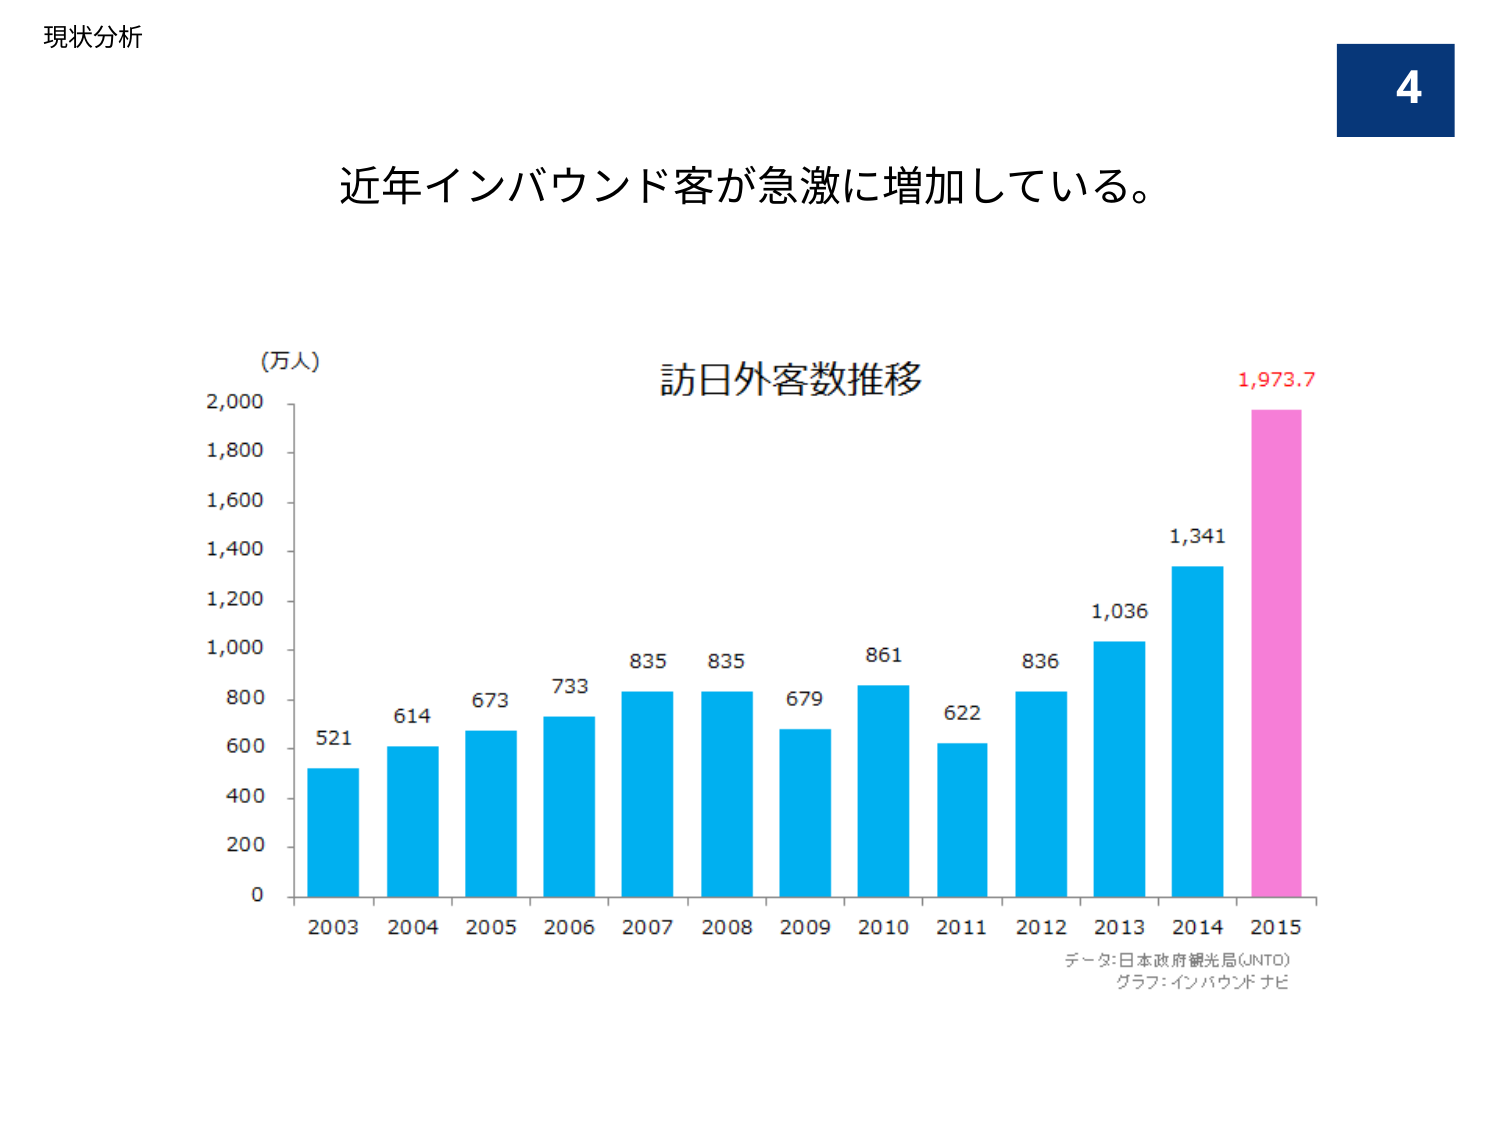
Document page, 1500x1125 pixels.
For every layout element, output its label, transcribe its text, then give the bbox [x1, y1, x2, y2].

text_box 近年インバウンド客が急激に増加している。 [325, 151, 1180, 217]
picture [166, 288, 1355, 1009]
text_box 現状分析 [28, 13, 311, 59]
slide_number 4 [1354, 59, 1438, 120]
